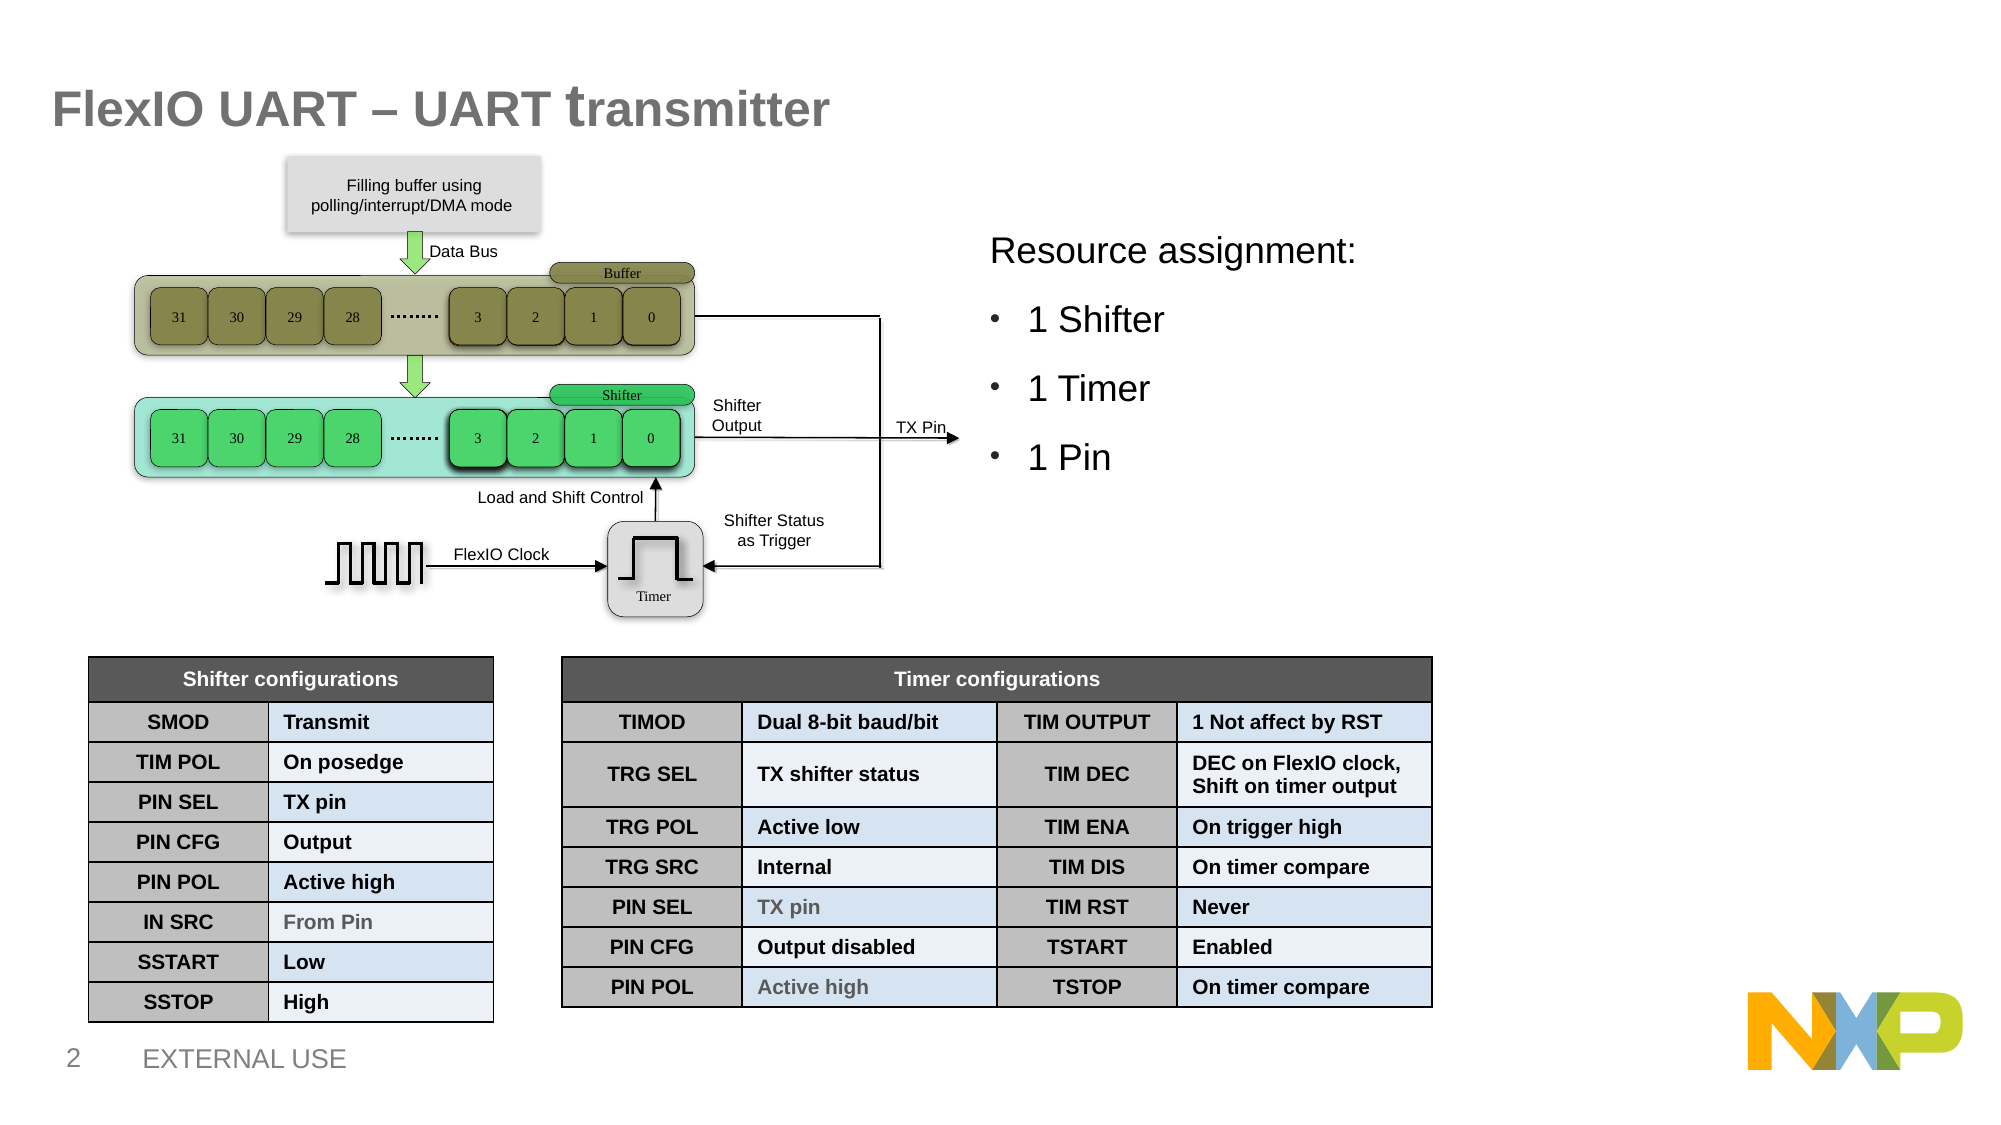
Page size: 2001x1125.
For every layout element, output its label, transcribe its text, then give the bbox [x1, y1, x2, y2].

table_cell DEC on FlexIO clock, Shift on timer output [1178, 743, 1431, 806]
table_cell Output disabled [743, 928, 996, 966]
text_box [660, 409, 696, 478]
table_cell IN SRC [89, 903, 268, 941]
table_cell TIM ENA [998, 808, 1176, 846]
table_cell PIN POL [89, 863, 268, 901]
table_cell TIM RST [998, 888, 1176, 926]
text_box Buffer [548, 261, 696, 284]
text_box Shifter [548, 383, 696, 406]
table_cell On timer compare [1178, 848, 1431, 886]
text_box FlexIO Clock [432, 536, 571, 565]
table_cell TX pin [743, 888, 996, 926]
text_box 28 [323, 408, 383, 468]
table_cell SSTART [89, 943, 268, 981]
table_cell SMOD [89, 703, 268, 741]
text_box 30 [207, 286, 264, 346]
table_cell PIN POL [563, 968, 741, 1006]
table_cell Active high [743, 968, 996, 1006]
table_cell TIMOD [563, 703, 741, 741]
text_box Shifter Status as Trigger [708, 502, 841, 558]
table_cell PIN SEL [563, 888, 741, 926]
table_cell PIN CFG [563, 928, 741, 966]
table_cell TIM DIS [998, 848, 1176, 886]
text_box 3 [448, 408, 505, 468]
table_cell Active low [743, 808, 996, 846]
table_cell SSTOP [89, 983, 268, 1021]
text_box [325, 541, 423, 585]
table_cell From Pin [269, 903, 493, 941]
text_box 29 [265, 408, 322, 468]
table_cell TIM DEC [998, 743, 1176, 806]
text_box Filling buffer using polling/interrupt/DMA mode [284, 166, 544, 236]
text_box 29 [265, 286, 322, 346]
text_box 0 [621, 408, 681, 468]
table_cell PIN SEL [89, 783, 268, 821]
text_box [133, 396, 546, 478]
table_cell TRG SRC [563, 848, 741, 886]
text_box 1 [564, 408, 621, 468]
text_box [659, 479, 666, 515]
text_box 30 [207, 408, 264, 468]
table_header Timer configurations [563, 658, 1431, 701]
table_cell TSTART [998, 928, 1176, 966]
table_cell Transmit [269, 703, 493, 741]
table_header Shifter configurations [89, 658, 493, 701]
text_box 2 [506, 408, 562, 468]
table_cell TRG SEL [563, 743, 741, 806]
table_cell 1 Not affect by RST [1178, 703, 1431, 741]
table_cell TX pin [269, 783, 493, 821]
text_box 31 [149, 408, 206, 468]
table_cell TRG POL [563, 808, 741, 846]
table_cell Enabled [1178, 928, 1431, 966]
text_box 1 [564, 286, 621, 346]
text_box Timer [606, 520, 704, 618]
text_box [500, 474, 652, 478]
text_box [133, 274, 696, 356]
text_box TX Pin [884, 409, 967, 445]
text_box Shifter Output [695, 387, 793, 435]
text_box 3 [448, 286, 505, 346]
table_cell Low [269, 943, 493, 981]
text_box 2 [506, 286, 563, 346]
table_cell Internal [743, 848, 996, 886]
table_cell Never [1178, 888, 1431, 926]
title FlexIO UART – UART transmitter [36, 57, 1472, 166]
text_box 28 [323, 286, 383, 346]
table_cell Active high [269, 863, 493, 901]
table_cell TX shifter status [743, 743, 996, 806]
table_cell On trigger high [1178, 808, 1431, 846]
table_cell On timer compare [1178, 968, 1431, 1006]
table_cell TIM OUTPUT [998, 703, 1176, 741]
table_cell TSTOP [998, 968, 1176, 1006]
text_box [397, 229, 425, 277]
text_box 0 [622, 286, 682, 346]
text_box [397, 353, 433, 401]
table_cell High [269, 983, 493, 1021]
table_cell Output [269, 823, 493, 861]
table_cell PIN CFG [89, 823, 268, 861]
text_box 31 [149, 286, 206, 346]
table_cell Dual 8-bit baud/bit [743, 703, 996, 741]
text_box Resource assignment: 1 Shifter 1 Timer 1 Pin [974, 208, 1455, 487]
text_box Load and Shift Control [462, 479, 653, 515]
text_box Data Bus [414, 233, 523, 269]
table_cell TIM POL [89, 743, 268, 781]
table_cell On posedge [269, 743, 493, 781]
